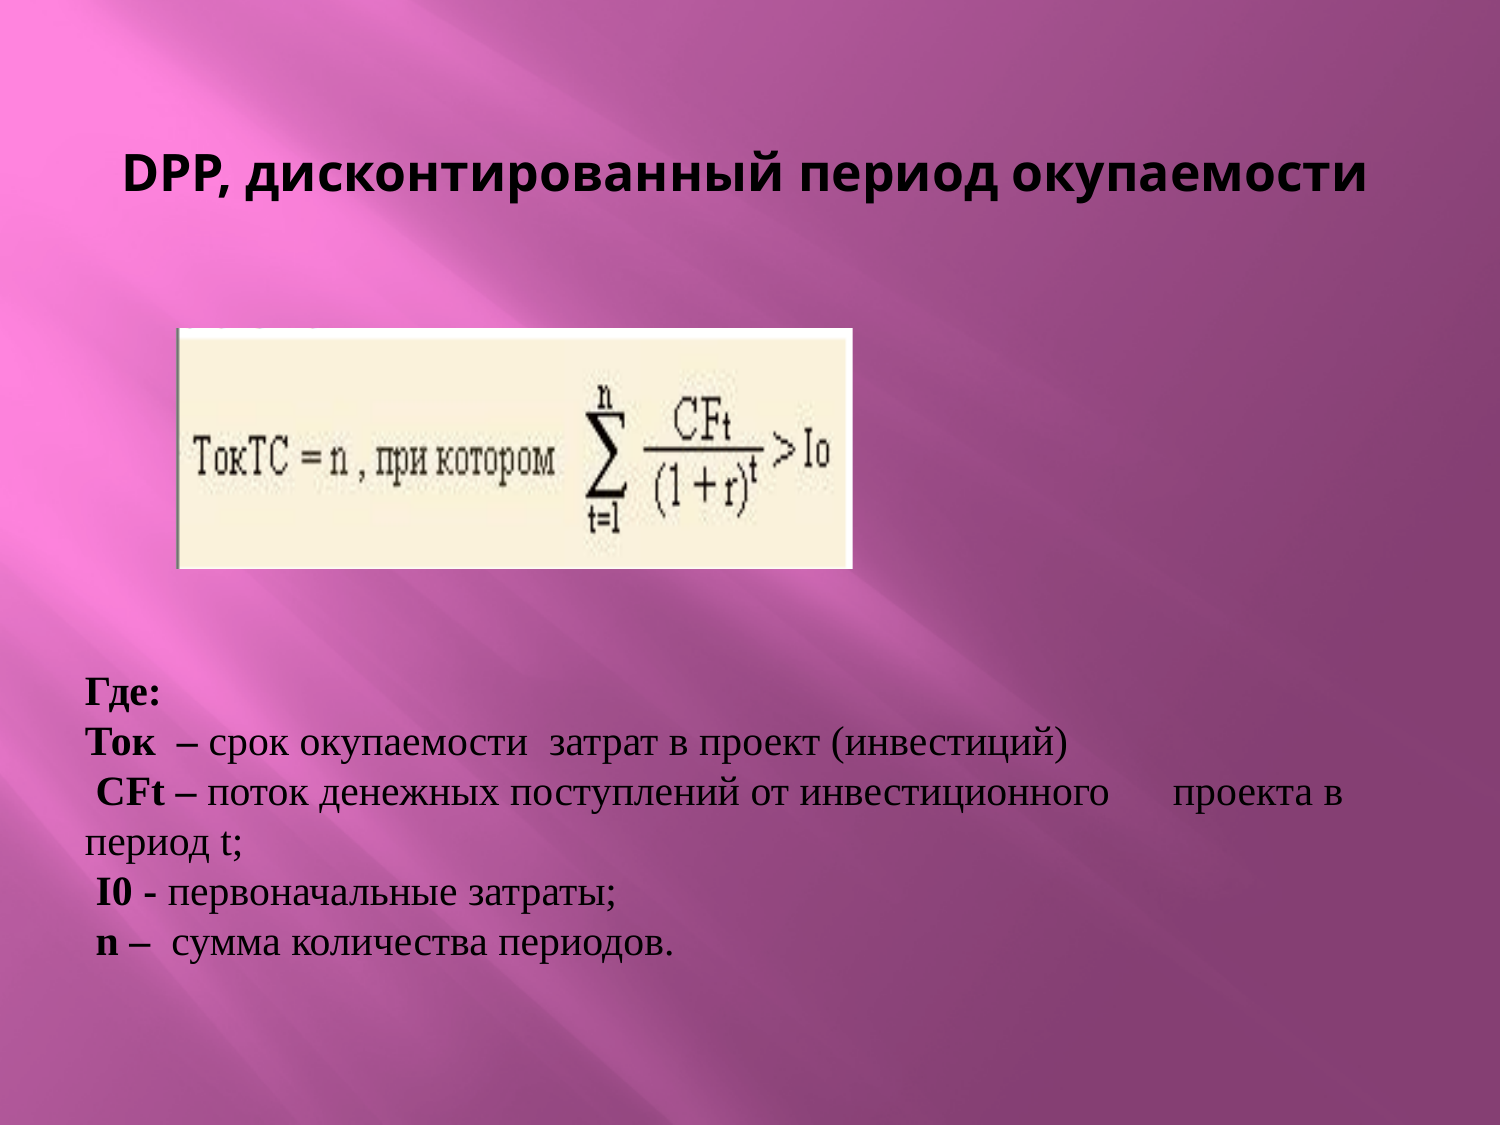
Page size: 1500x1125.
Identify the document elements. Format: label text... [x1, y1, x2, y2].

text_box Где: Ток – срок окупаемости затрат в проект (инвестиций) CFt – поток денежных поступлений от инвестиционного проекта в период t; I0 - первоначальные затраты; n – сумма количества периодов. [70, 656, 1430, 1022]
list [175, 327, 853, 569]
title DPP, дисконтированный период окупаемости [70, 105, 1421, 307]
